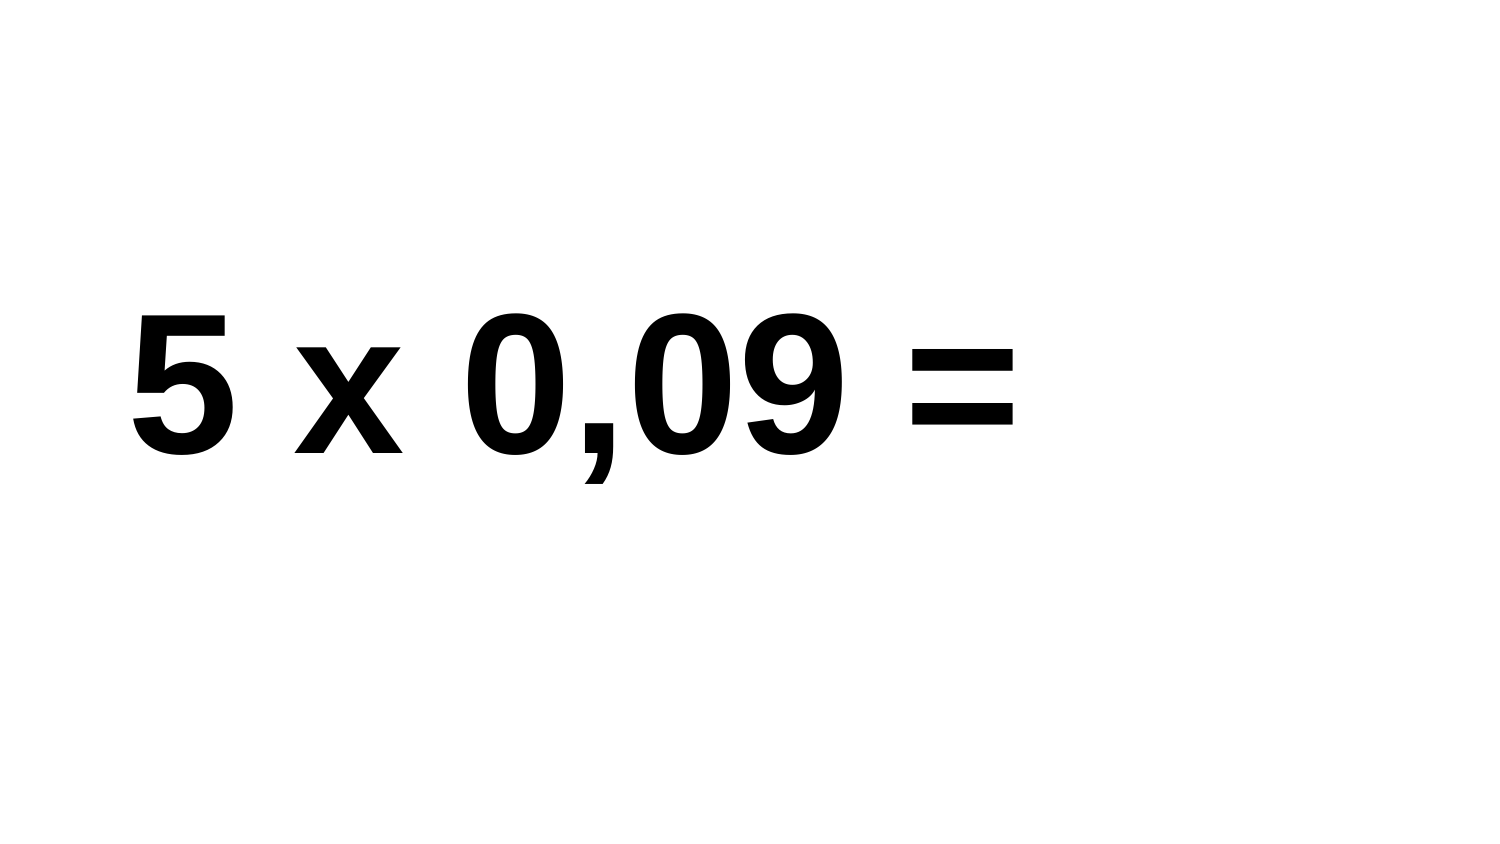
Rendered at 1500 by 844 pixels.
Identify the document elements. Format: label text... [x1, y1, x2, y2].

text_box 5 x 0,09 = [112, 318, 1388, 509]
